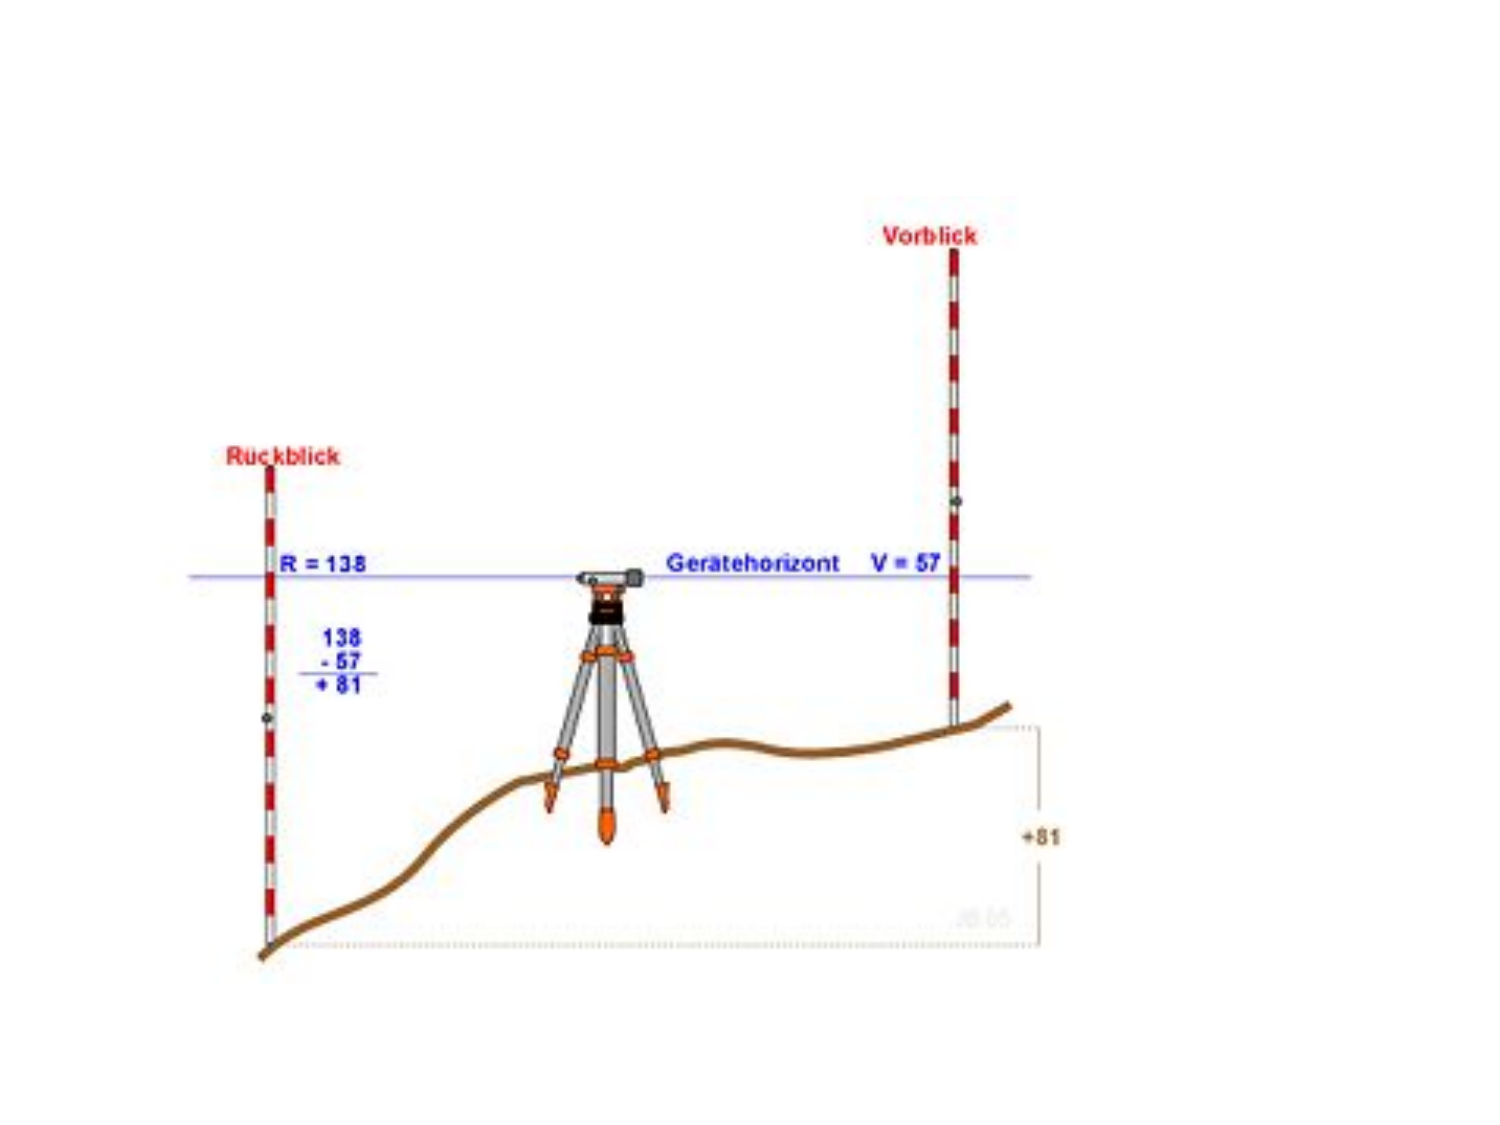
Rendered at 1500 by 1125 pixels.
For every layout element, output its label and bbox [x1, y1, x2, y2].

picture [111, 196, 1117, 985]
